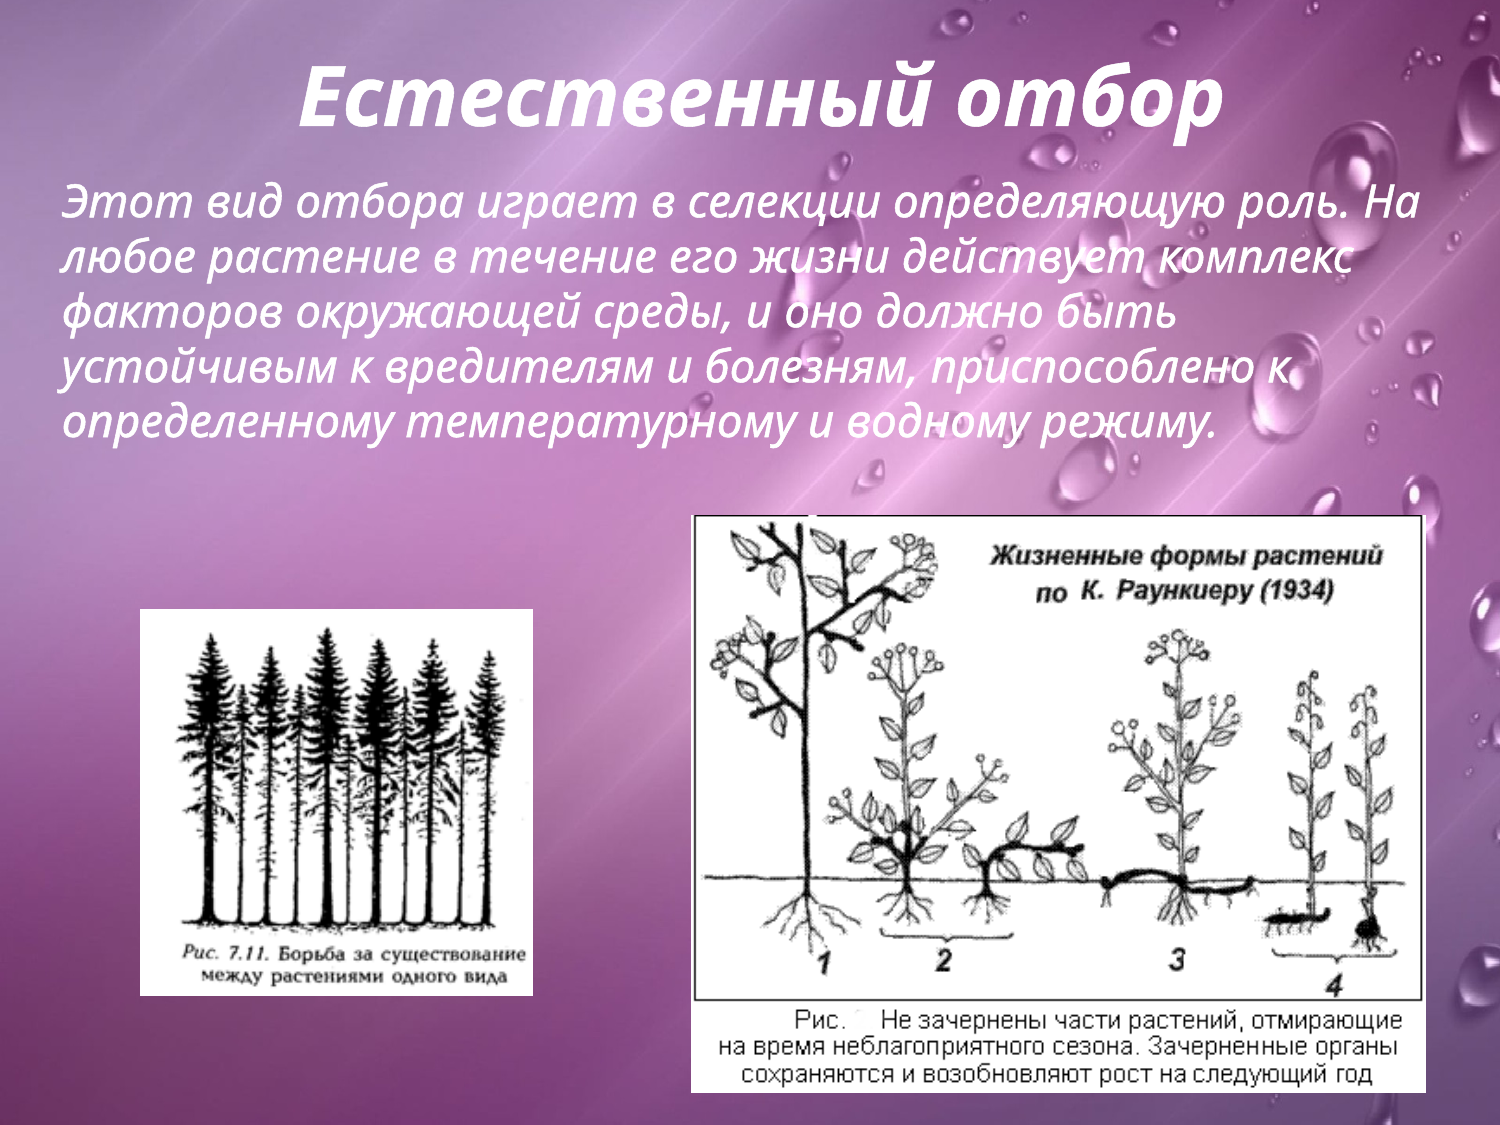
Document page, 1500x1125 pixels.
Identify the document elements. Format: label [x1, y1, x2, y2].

list [0, 0, 1500, 1125]
picture [140, 609, 534, 997]
picture [691, 515, 1426, 1093]
